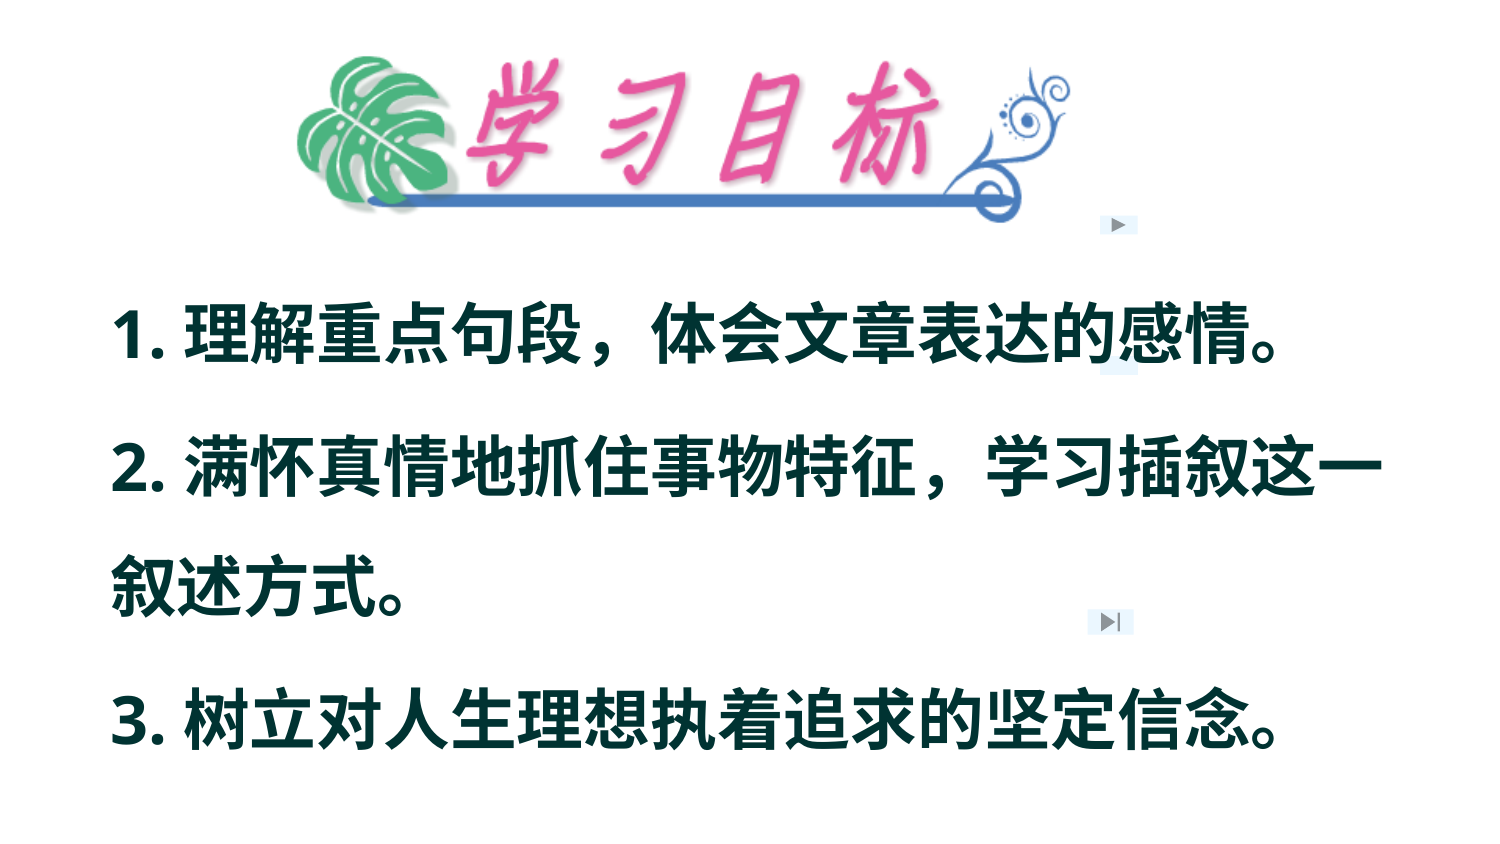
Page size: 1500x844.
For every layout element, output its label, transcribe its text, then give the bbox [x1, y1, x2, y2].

text_box [1104, 215, 1138, 235]
text_box [1087, 610, 1134, 635]
text_box 1.理解重点句段，体会文章表达的感情。 2.满怀真情地抓住事物特征，学习插叙这一叙述方式。 3.树立对人生理想执着追求的坚定信念。 [95, 244, 1407, 610]
picture [274, 21, 1101, 245]
